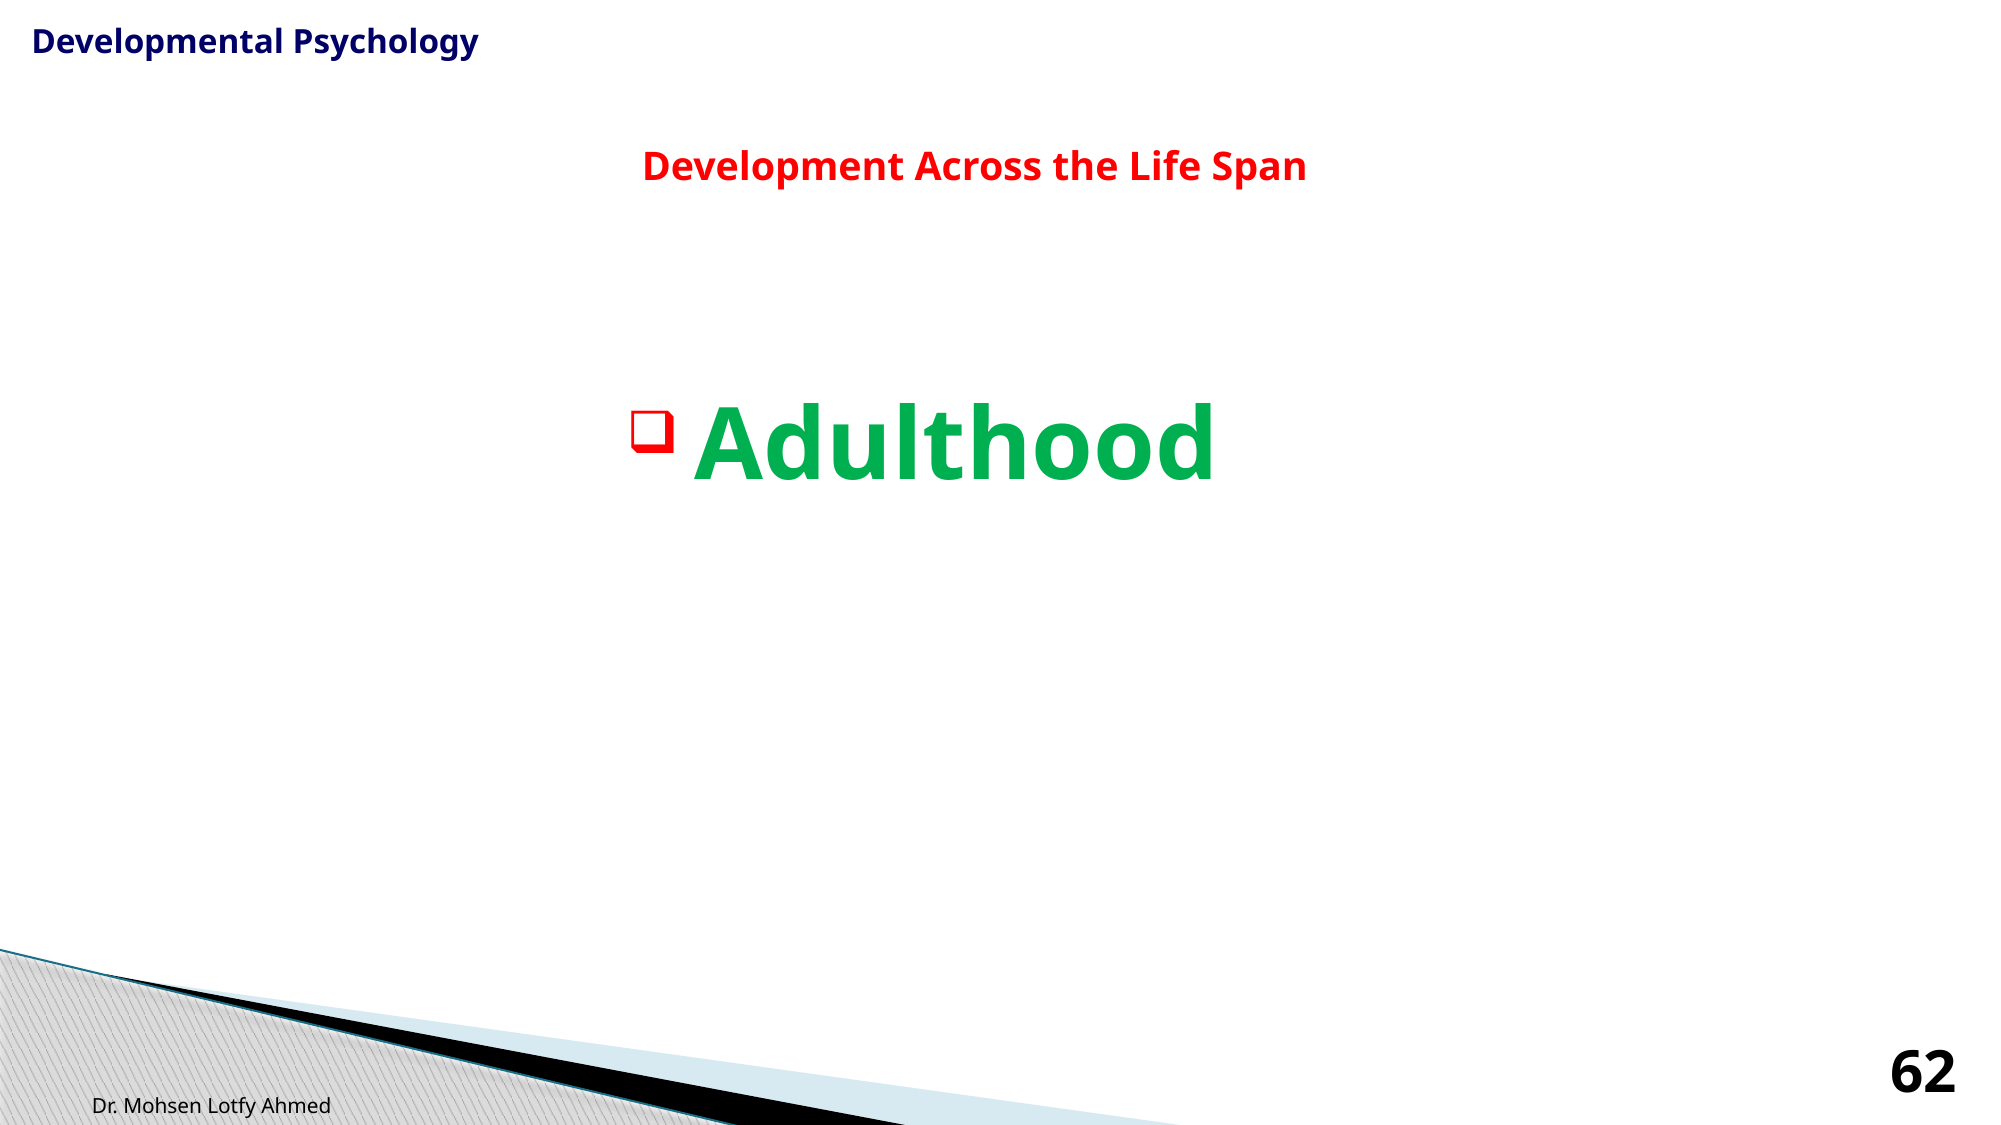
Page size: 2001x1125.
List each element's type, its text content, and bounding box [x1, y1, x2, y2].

title Development Across the Life Span [124, 85, 1825, 244]
slide_number 62 [1829, 1024, 1972, 1112]
footer Dr. Mohsen Lotfy Ahmed [0, 1065, 347, 1125]
list Adulthood [547, 371, 1368, 860]
text_box Developmental Psychology [16, 12, 767, 68]
